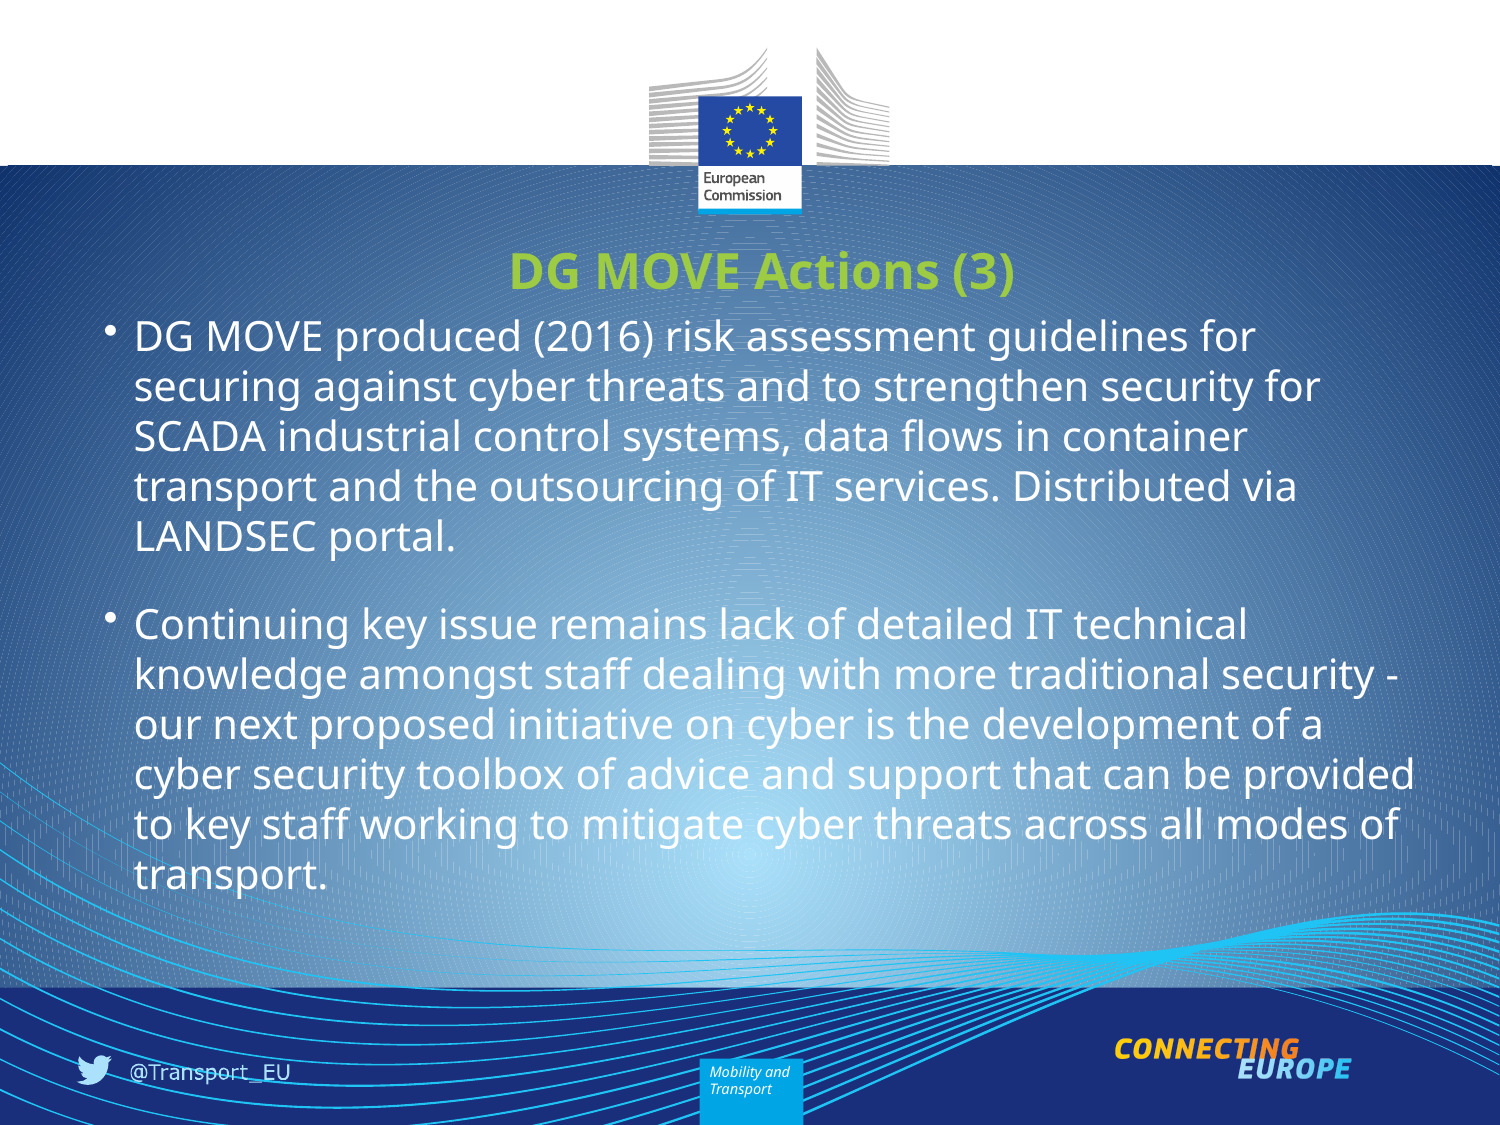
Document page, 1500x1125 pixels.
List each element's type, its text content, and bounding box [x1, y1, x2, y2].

picture [1112, 1036, 1355, 1081]
list DG MOVE produced (2016) risk assessment guidelines for securing against cyber threats and to strengthen security for SCADA industrial control systems, data flows in container transport and the outsourcing of IT services. Distributed via LANDSEC portal. Continuing key issue remains lack of detailed IT technical knowledge amongst staff dealing with more traditional security - our next proposed initiative on cyber is the development of a cyber security toolbox of advice and support that can be provided to key staff working to mitigate cyber threats across all modes of transport. [88, 302, 1447, 939]
title DG MOVE Actions (3) [76, 231, 1447, 303]
